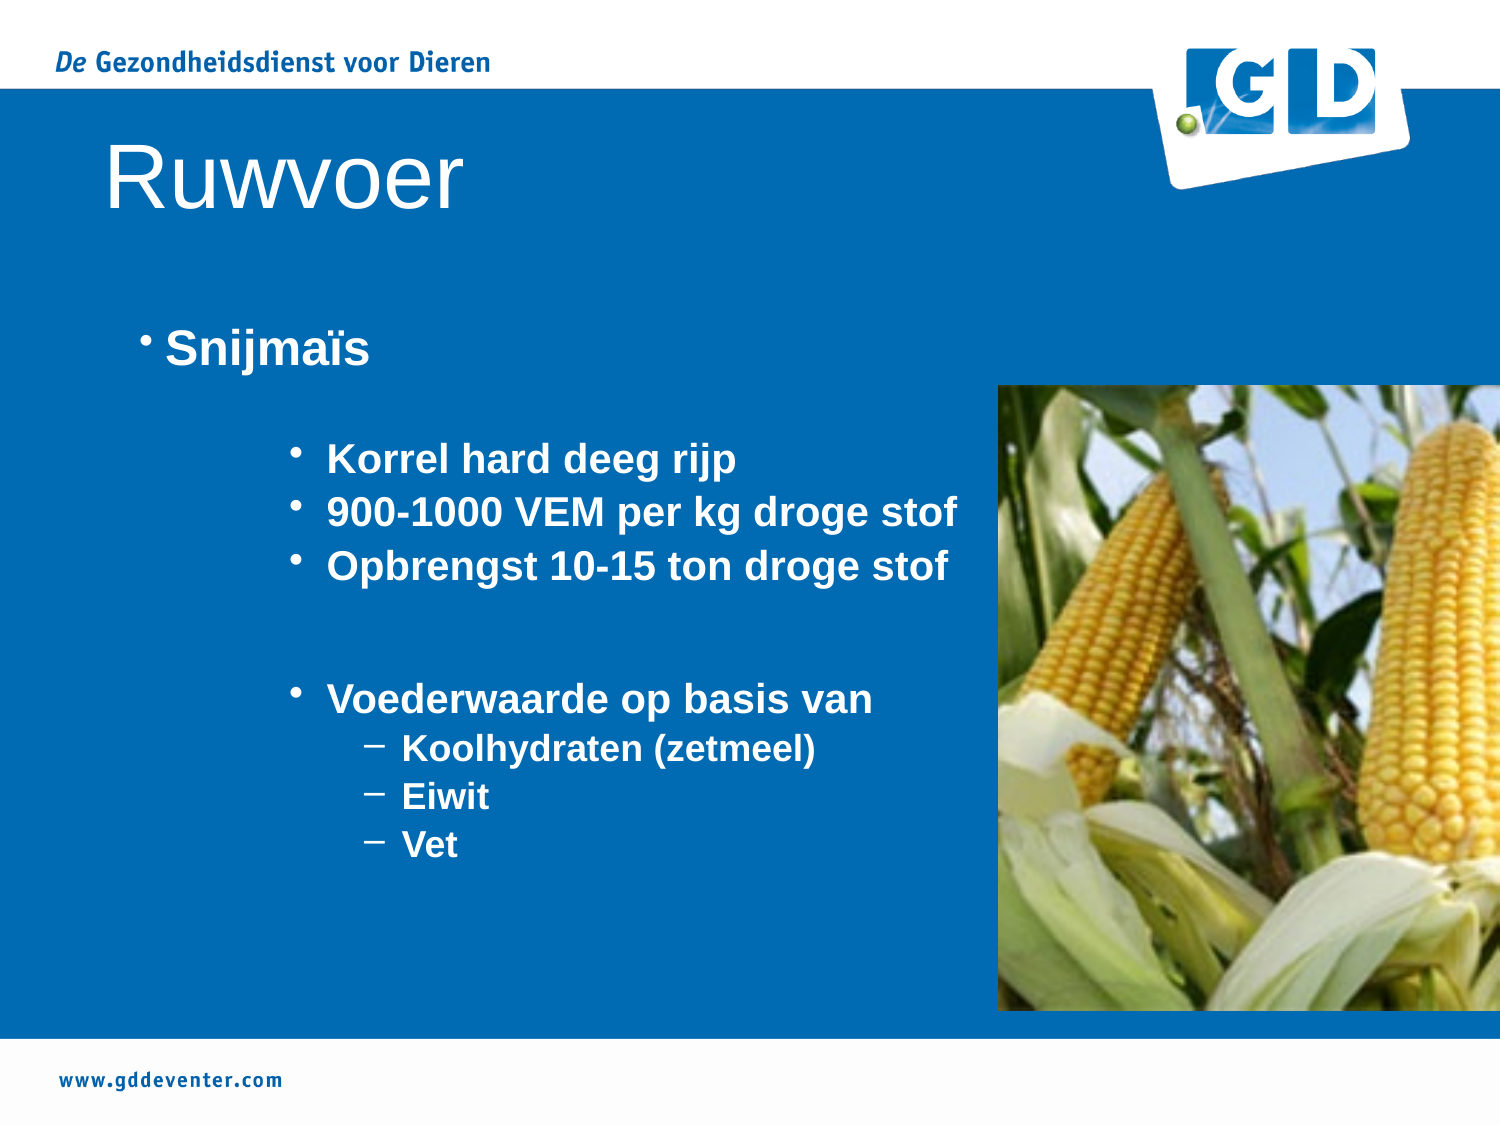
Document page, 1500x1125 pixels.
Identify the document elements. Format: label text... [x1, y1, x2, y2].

list Snijmaïs Korrel hard deeg rijp 900-1000 VEM per kg droge stof Opbrengst 10-15 ton droge stof Voederwaarde op basis van Koolhydraten (zetmeel) Eiwit Vet [123, 314, 1400, 965]
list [997, 385, 1500, 1011]
picture [0, 0, 1500, 1125]
title Ruwvoer [88, 77, 1300, 267]
